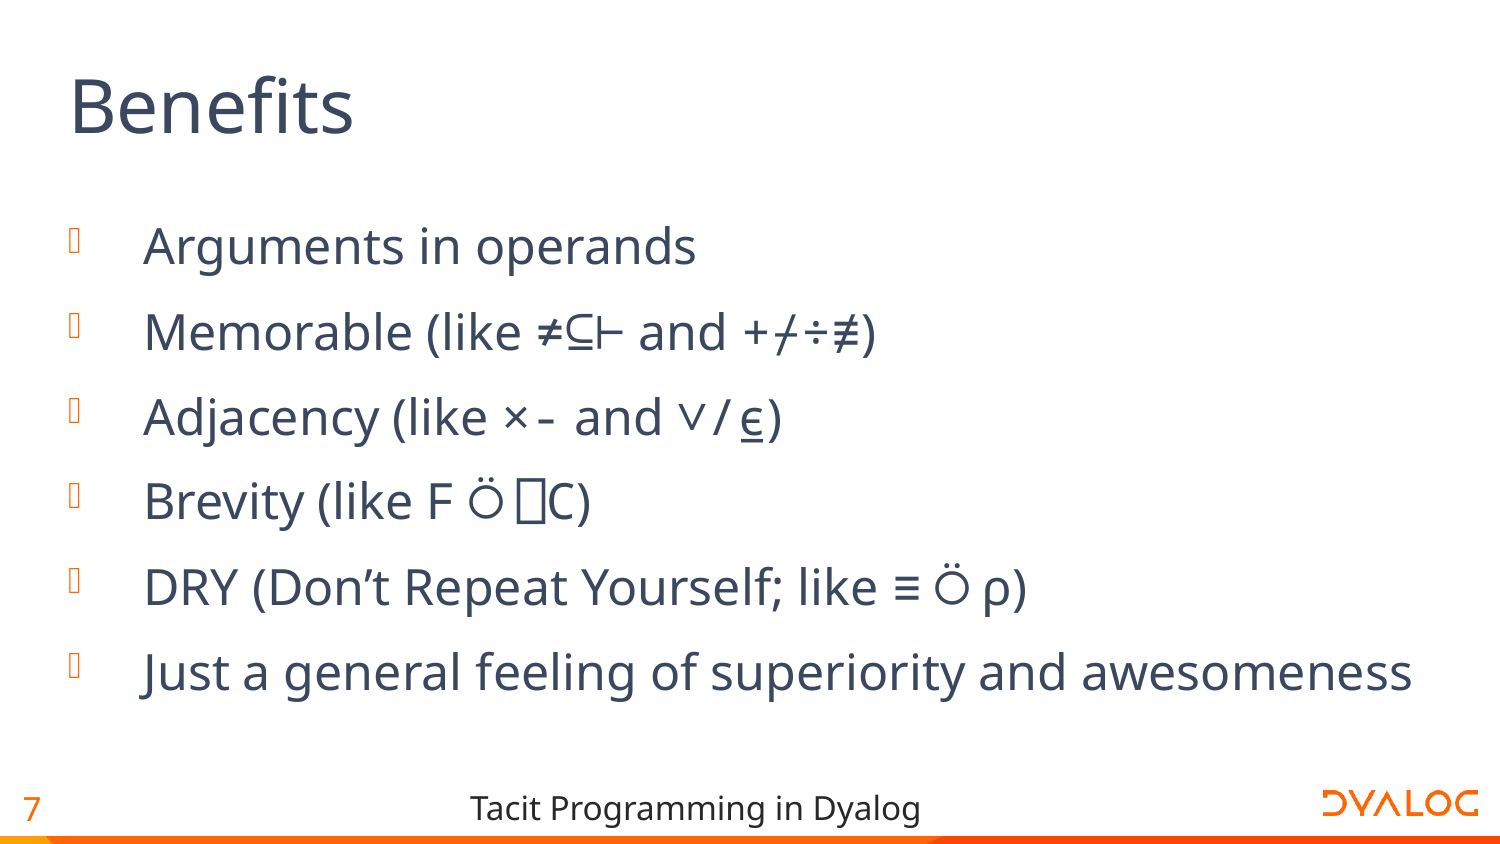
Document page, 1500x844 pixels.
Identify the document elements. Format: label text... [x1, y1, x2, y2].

list Arguments in operands Memorable (like ≠⊆⊢ and +⌿÷≢) Adjacency (like ×- and ∨/⍷) Brevity (like F⍥⎕C) DRY (Don’t Repeat Yourself; like ≡⍥⍴) Just a general feeling of superiority and awesomeness [53, 207, 1453, 740]
picture [0, 836, 1500, 844]
picture [1323, 790, 1478, 816]
title Benefits [53, 43, 1121, 157]
